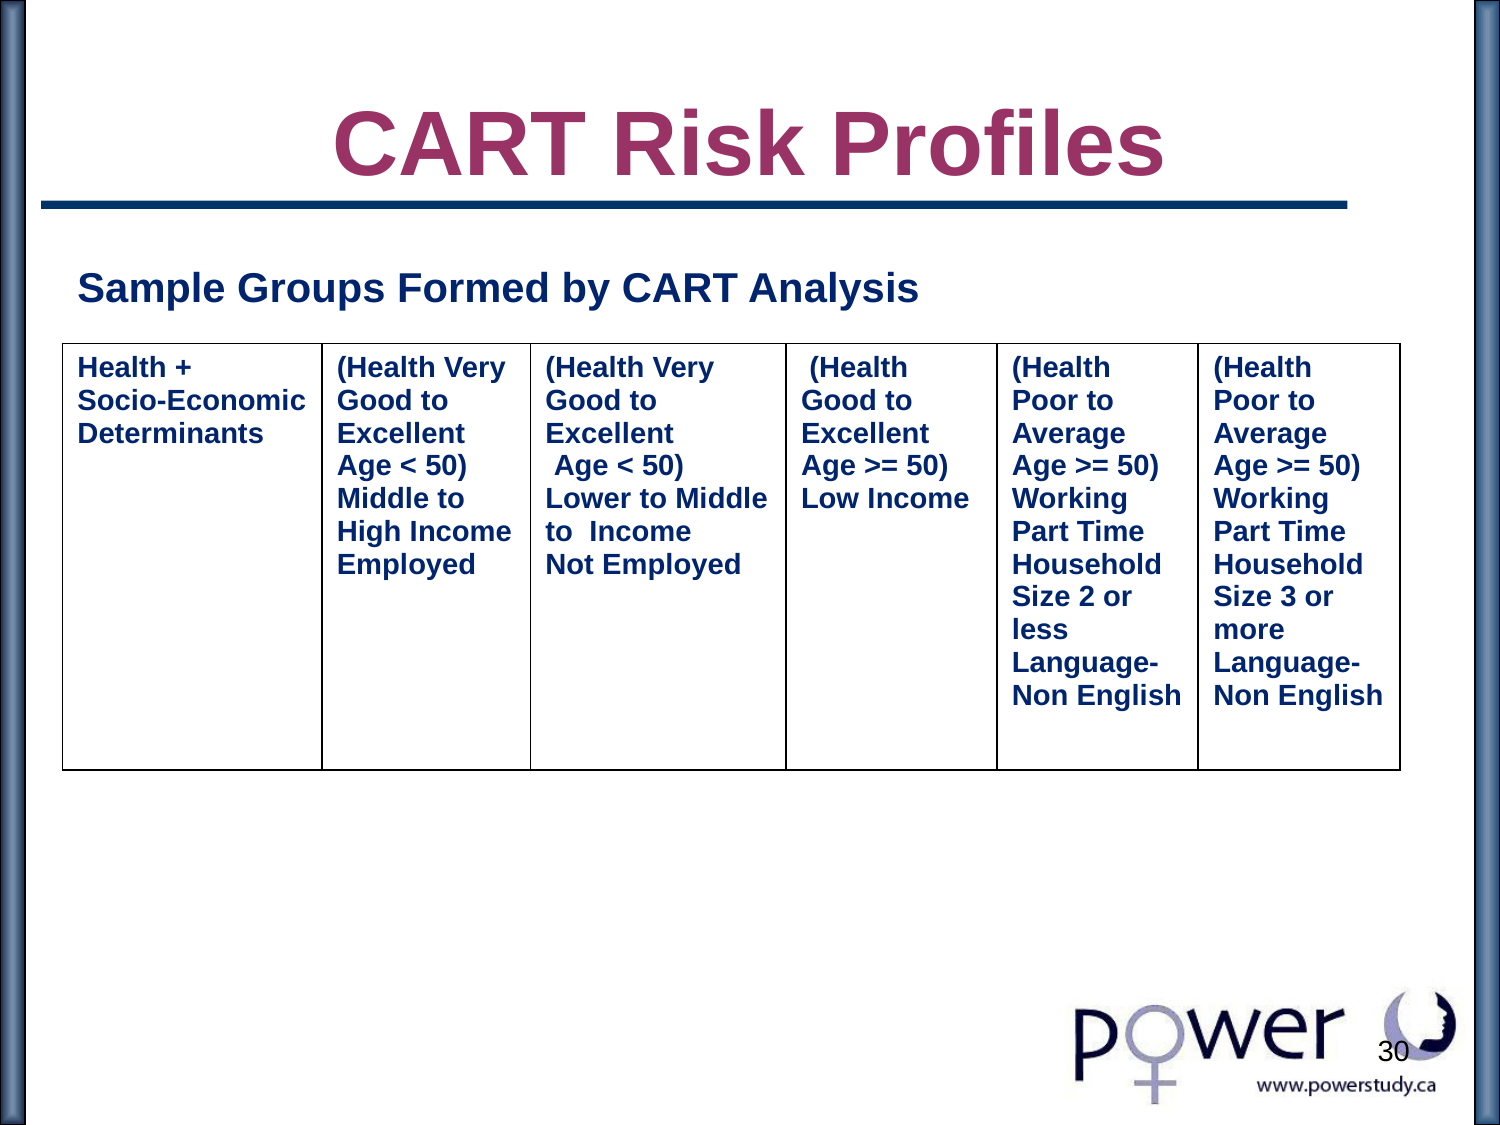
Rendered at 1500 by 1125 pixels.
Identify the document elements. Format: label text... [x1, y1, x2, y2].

text_box Sample Groups Formed by CART Analysis [62, 253, 935, 319]
table_header (Health Poor to Average Age >= 50) Working Part Time Household Size 3 or more Language-Non English [1199, 344, 1399, 769]
table_header (Health Very Good to Excellent Age < 50) Lower to Middle to Income Not Employed [531, 344, 785, 769]
slide_number 30 [1074, 1024, 1426, 1103]
title CART Risk Profiles [74, 44, 1426, 233]
table_header (Health Very Good to Excellent Age < 50) Middle to High Income Employed [323, 344, 530, 769]
table_header Health + Socio-Economic Determinants [63, 344, 321, 769]
picture [1064, 979, 1466, 1111]
table_header (Health Poor to Average Age >= 50) Working Part Time Household Size 2 or less Language-Non English [998, 344, 1197, 769]
table_header (Health Good to Excellent Age >= 50) Low Income [787, 344, 996, 769]
